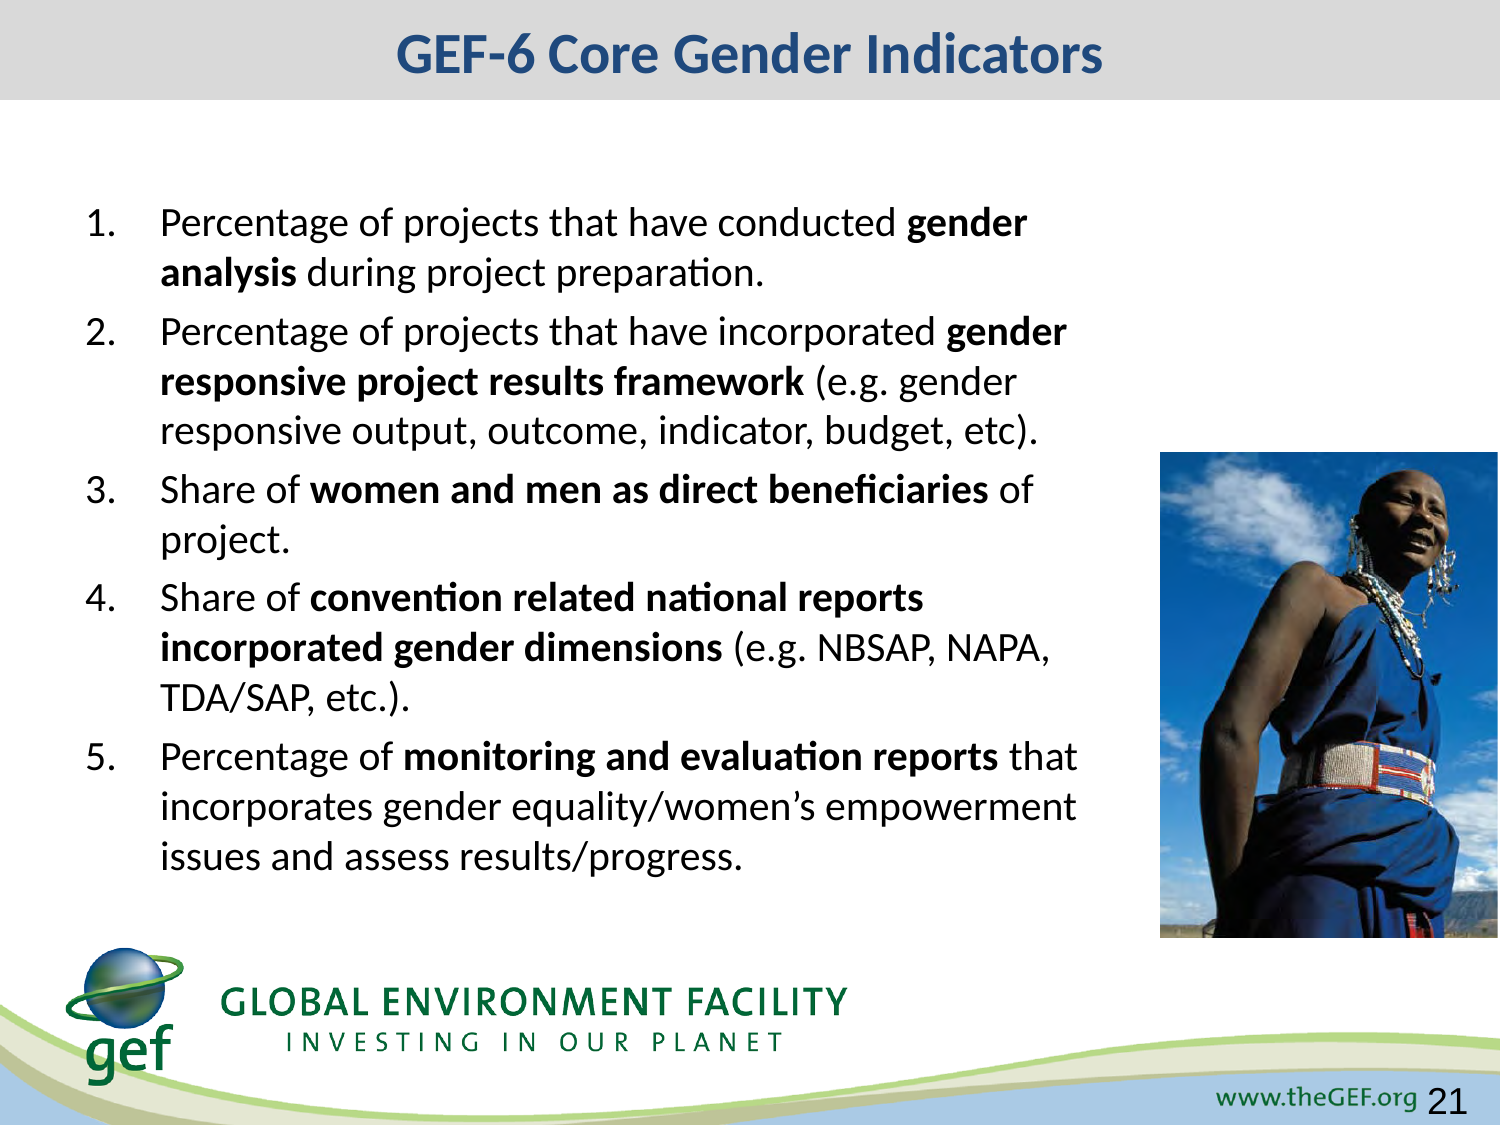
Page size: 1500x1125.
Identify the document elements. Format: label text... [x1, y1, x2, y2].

picture [0, 452, 1500, 1125]
list Percentage of projects that have conducted gender analysis during project preparation. Percentage of projects that have incorporated gender responsive project results framework (e.g. gender responsive output, outcome, indicator, budget, etc). Share of women and men as direct beneficiaries of project. Share of convention related national reports incorporated gender dimensions (e.g. NBSAP, NAPA, TDA/SAP, etc.). Percentage of monitoring and evaluation reports that incorporates gender equality/women’s empowerment issues and assess results/progress. [69, 187, 1158, 963]
title GEF-6 Core Gender Indicators [0, 0, 1500, 101]
